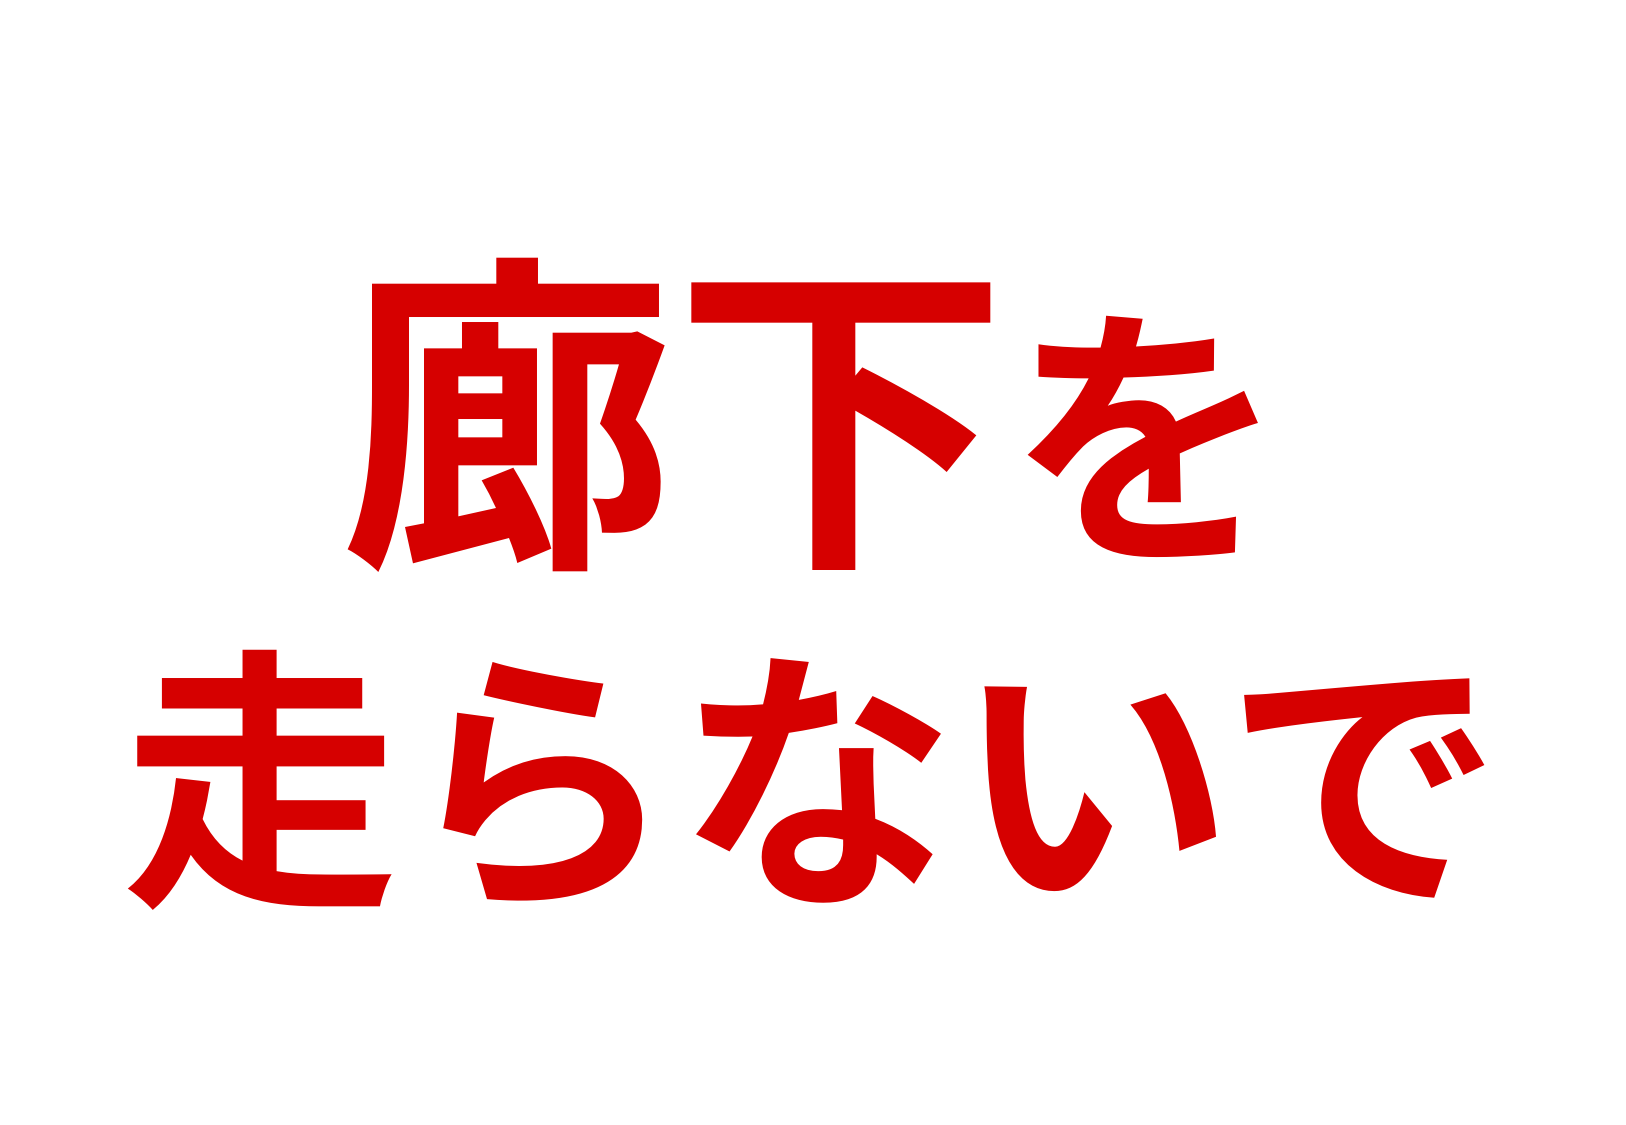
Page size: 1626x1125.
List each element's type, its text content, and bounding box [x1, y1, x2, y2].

text_box 廊下を 走らないで [0, 200, 1625, 949]
